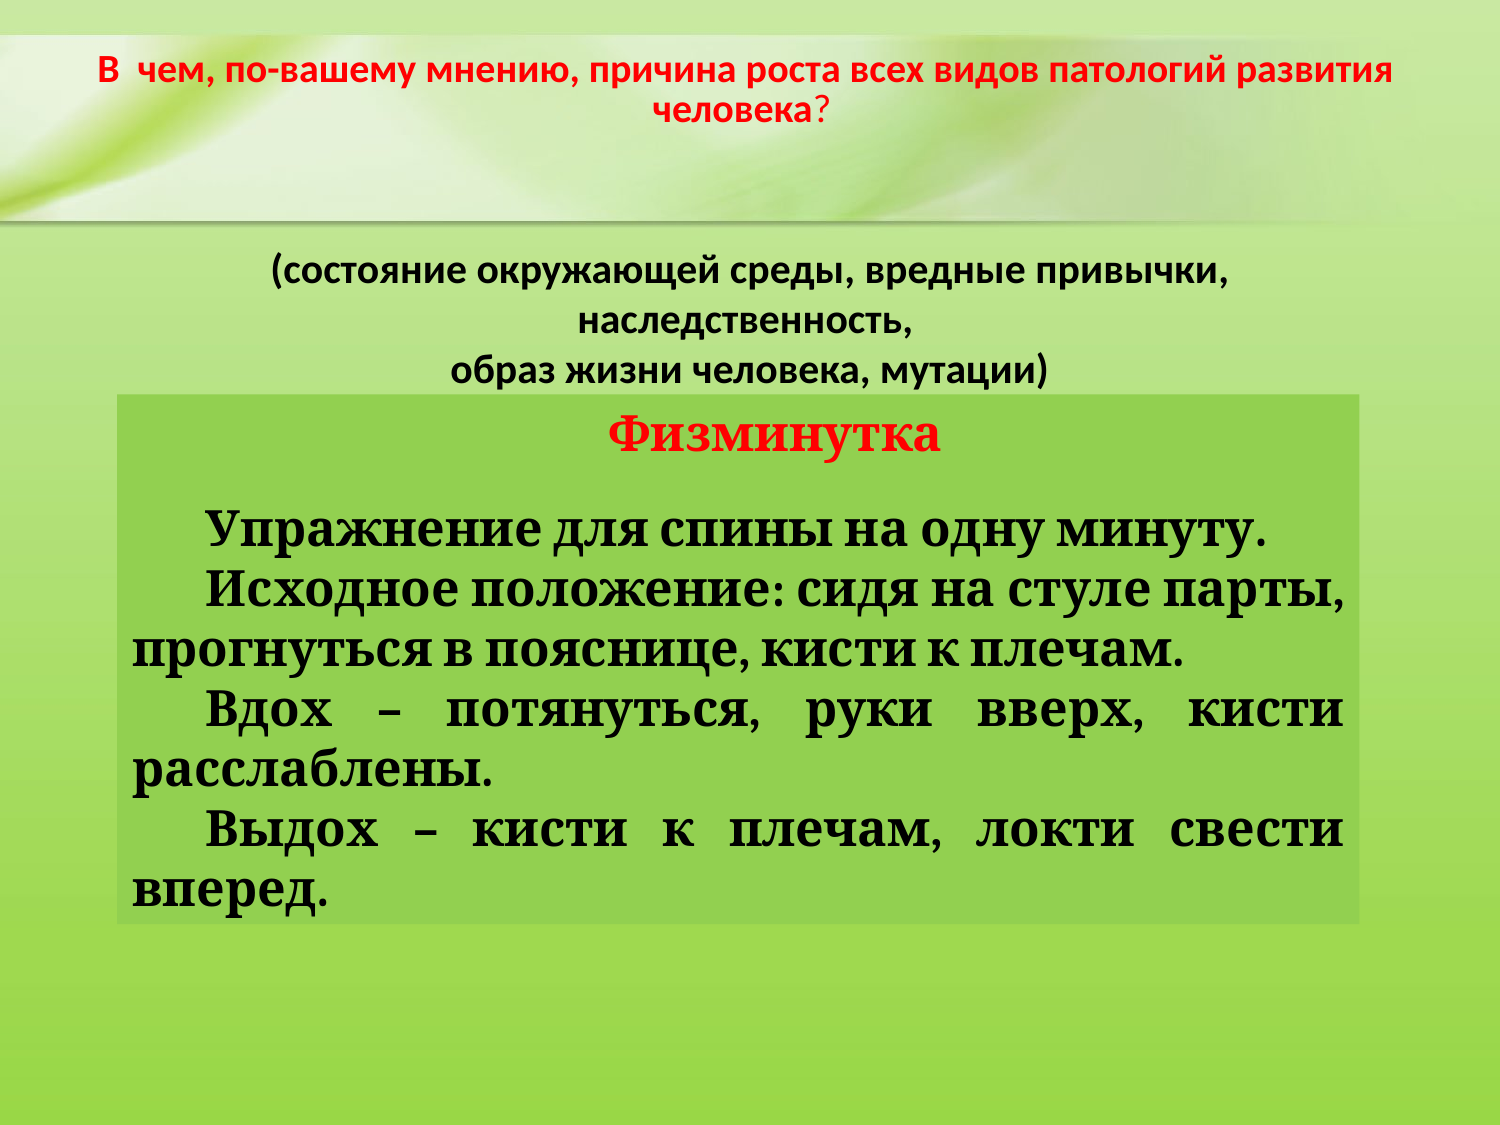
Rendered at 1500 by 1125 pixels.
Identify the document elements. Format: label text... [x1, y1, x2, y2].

picture [0, 0, 1500, 1125]
text_box (состояние окружающей среды, вредные привычки, наследственность, образ жизни человека, мутации) [140, 234, 1360, 400]
title В чем, по-вашему мнению, причина роста всех видов патологий развития человека? [75, 45, 1418, 176]
text_box Физминутка Упражнение для спины на одну минуту. Исходное положение: сидя на стуле парты, прогнуться в пояснице, кисти к плечам. Вдох – потянуться, руки вверх, кисти расслаблены. Выдох – кисти к плечам, локти свести вперед. [117, 394, 1360, 925]
